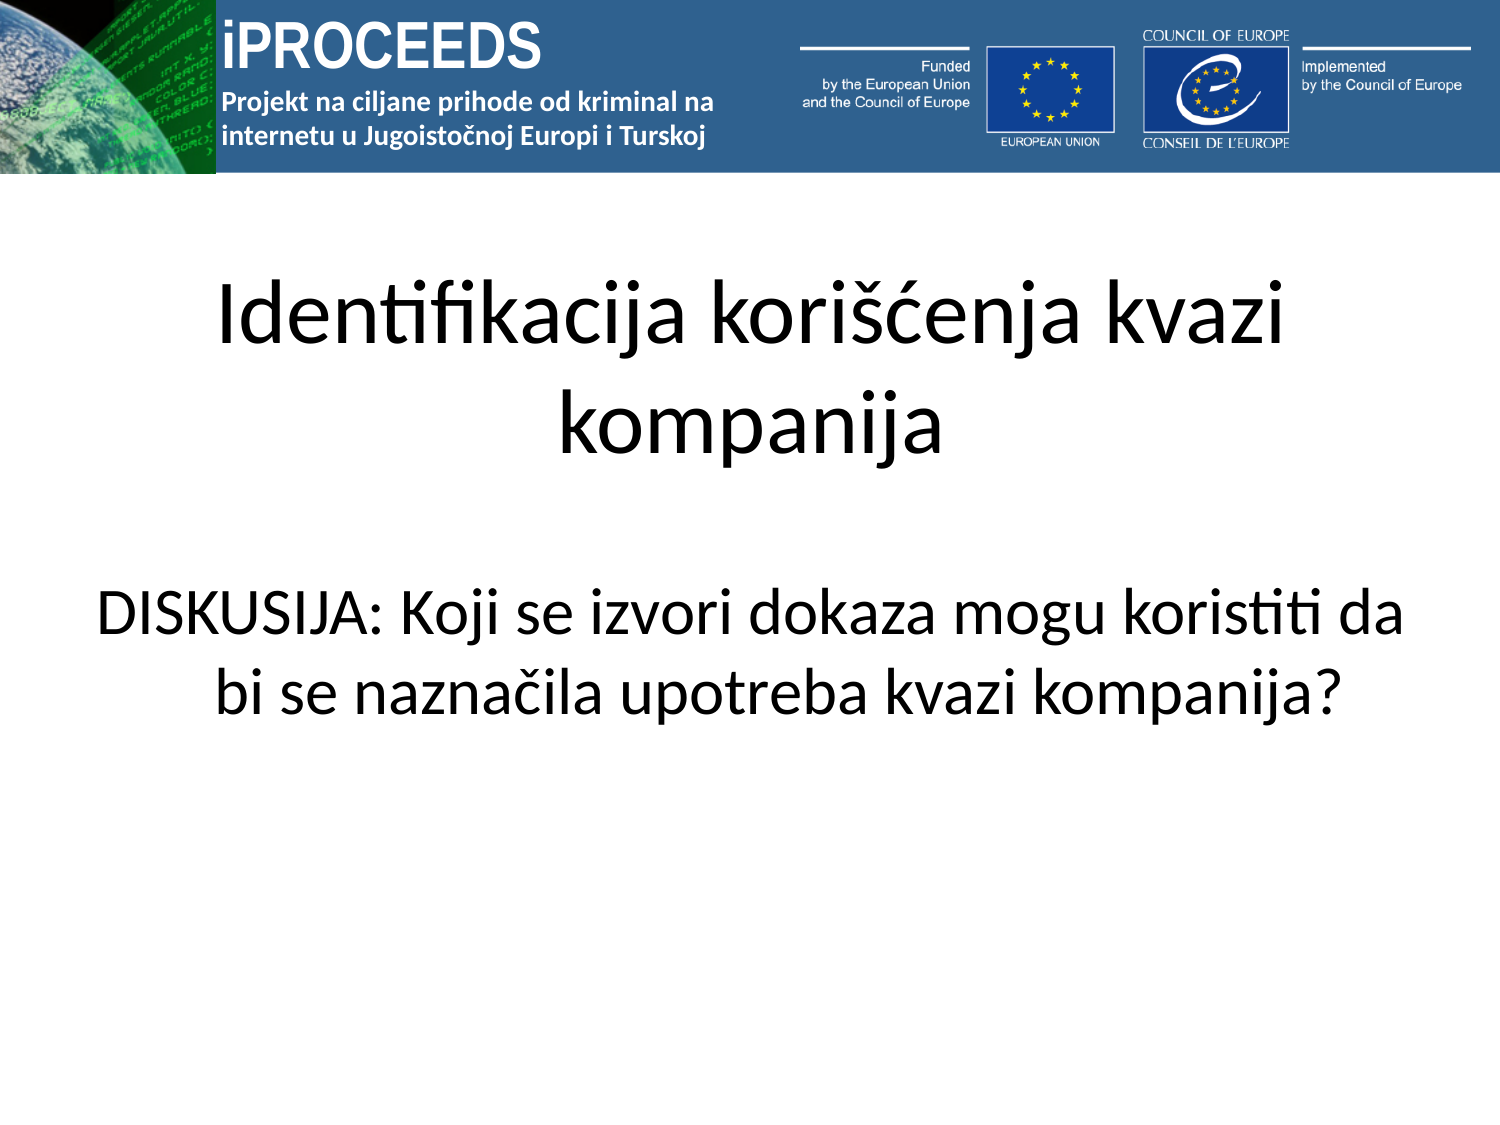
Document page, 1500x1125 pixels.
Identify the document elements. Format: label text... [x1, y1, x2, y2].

picture [800, 30, 1471, 148]
list DISKUSIJA: Koji se izvori dokaza mogu koristiti da bi se naznačila upotreba kvazi kompanija? [76, 373, 1428, 1017]
picture [0, 0, 216, 174]
title Identifikacija korišćenja kvazi kompanija [76, 278, 1428, 373]
